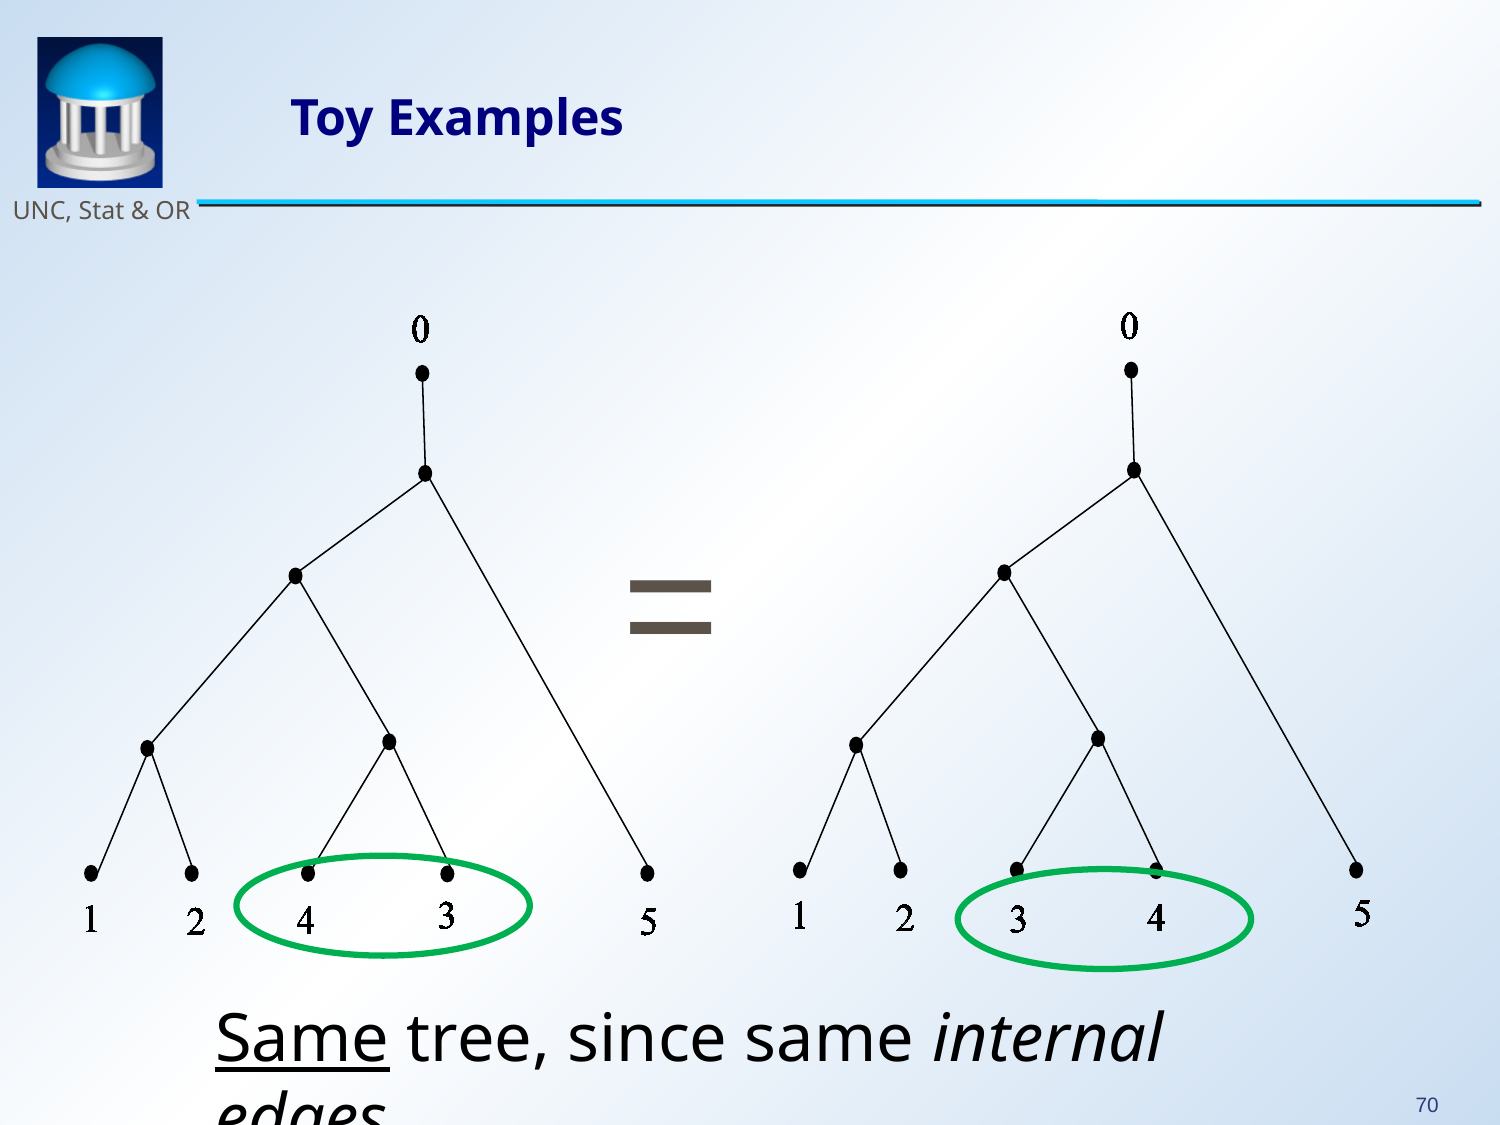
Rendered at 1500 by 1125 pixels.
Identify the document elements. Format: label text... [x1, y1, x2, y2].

title Toy Examples [274, 74, 1448, 156]
text_box [289, 568, 298, 582]
text_box [894, 864, 907, 878]
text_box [1102, 743, 1163, 871]
text_box [418, 468, 432, 479]
text_box [1010, 863, 1023, 878]
text_box [1350, 864, 1363, 878]
text_box [1355, 900, 1370, 927]
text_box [1008, 477, 1134, 568]
text_box = [652, 488, 770, 704]
text_box [141, 741, 154, 754]
text_box [86, 905, 97, 932]
text_box [187, 907, 205, 935]
text_box [1121, 312, 1138, 340]
text_box [1091, 734, 1105, 745]
text_box [641, 867, 654, 882]
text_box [1021, 743, 1094, 865]
text_box [416, 365, 429, 381]
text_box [429, 478, 648, 866]
text_box [849, 737, 859, 751]
text_box [236, 862, 530, 956]
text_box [1130, 377, 1135, 463]
text_box [957, 872, 1252, 970]
text_box [1124, 362, 1138, 378]
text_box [151, 581, 292, 744]
text_box [1127, 465, 1141, 476]
text_box Same tree, since same internal edges [200, 987, 1363, 1100]
text_box [641, 908, 656, 936]
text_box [806, 752, 857, 871]
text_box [1138, 475, 1357, 863]
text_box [1008, 577, 1099, 732]
text_box [84, 865, 95, 882]
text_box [422, 380, 426, 466]
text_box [860, 750, 901, 863]
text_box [860, 577, 1001, 740]
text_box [97, 755, 148, 874]
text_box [312, 747, 386, 869]
text_box [896, 904, 914, 931]
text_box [393, 747, 454, 875]
text_box [998, 565, 1007, 580]
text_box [299, 581, 390, 735]
text_box [383, 735, 396, 748]
text_box [795, 901, 805, 929]
text_box [793, 862, 803, 878]
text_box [299, 480, 426, 571]
text_box [412, 315, 429, 343]
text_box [151, 753, 192, 866]
text_box [185, 868, 198, 882]
